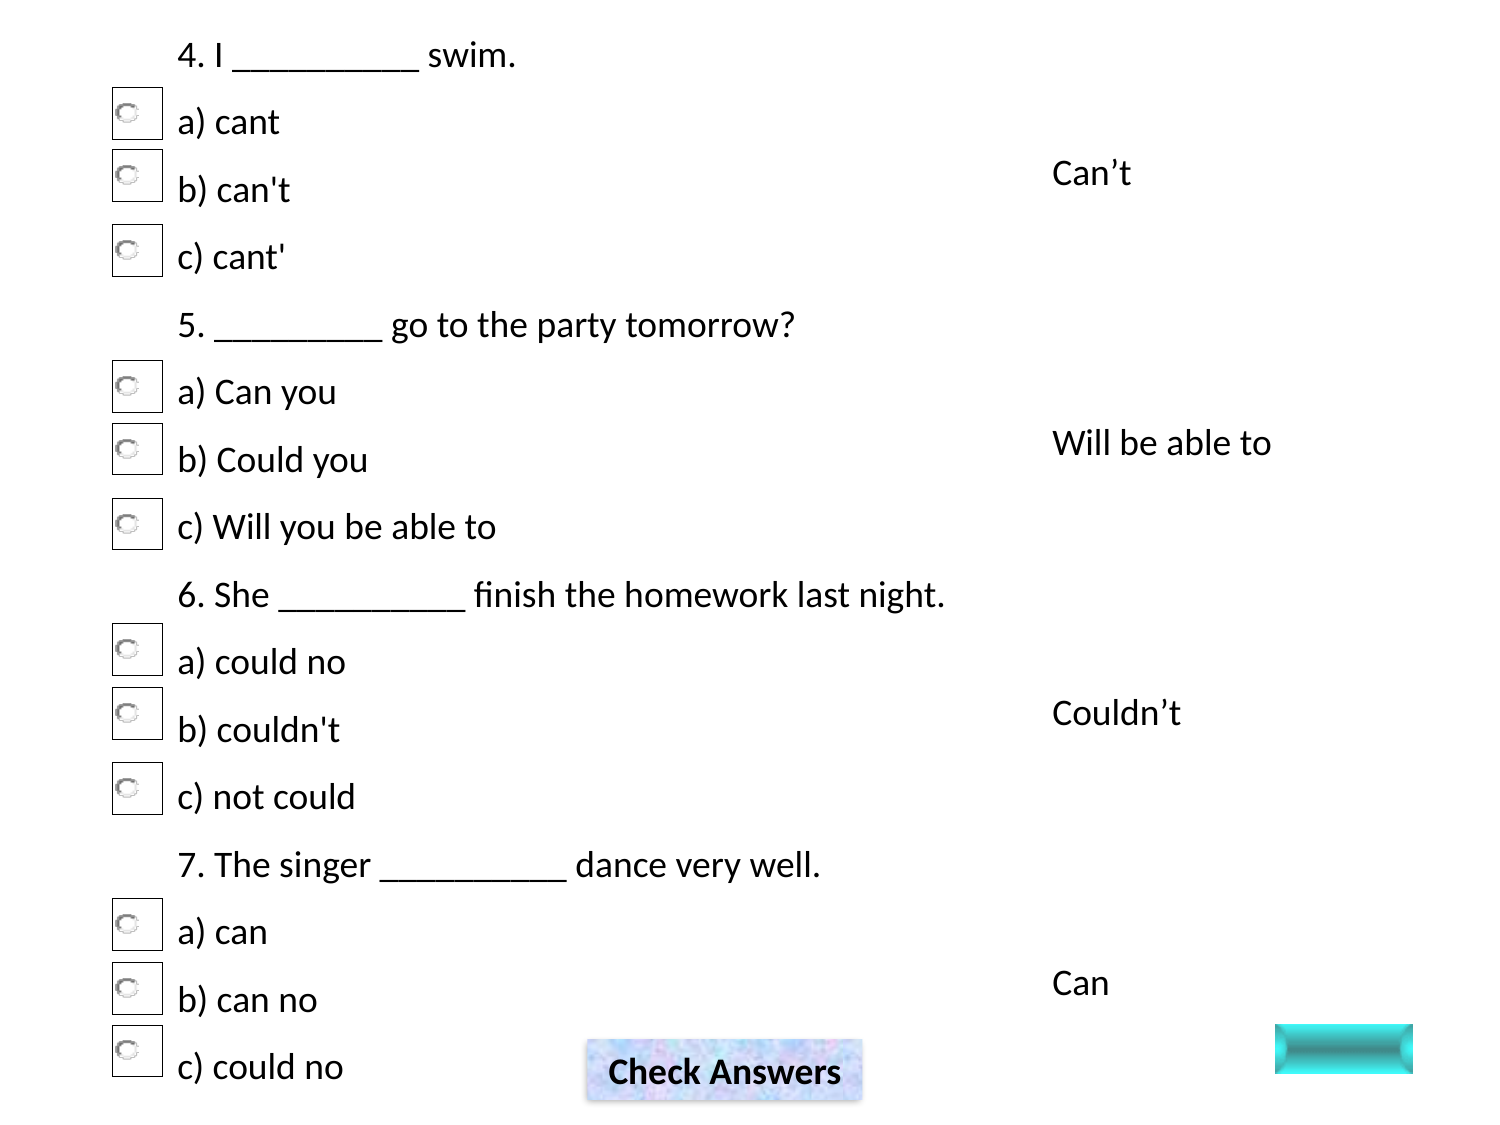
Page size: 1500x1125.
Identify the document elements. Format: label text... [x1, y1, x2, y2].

picture [1274, 1024, 1413, 1074]
text_box Check Answers [587, 1039, 863, 1100]
text_box 4. I __________ swim. a) cant b) can't c) cant' 5. _________ go to the party tomorrow? a) Can you b) Could you c) Will you be able to 6. She __________ finish the homework last night. a) could no b) couldn't c) not could 7. The singer __________ dance very well. a) can b) can no c) could no [162, 0, 1013, 1095]
text_box Can’t Will be able to Couldn’t Can [1037, 140, 1300, 1011]
